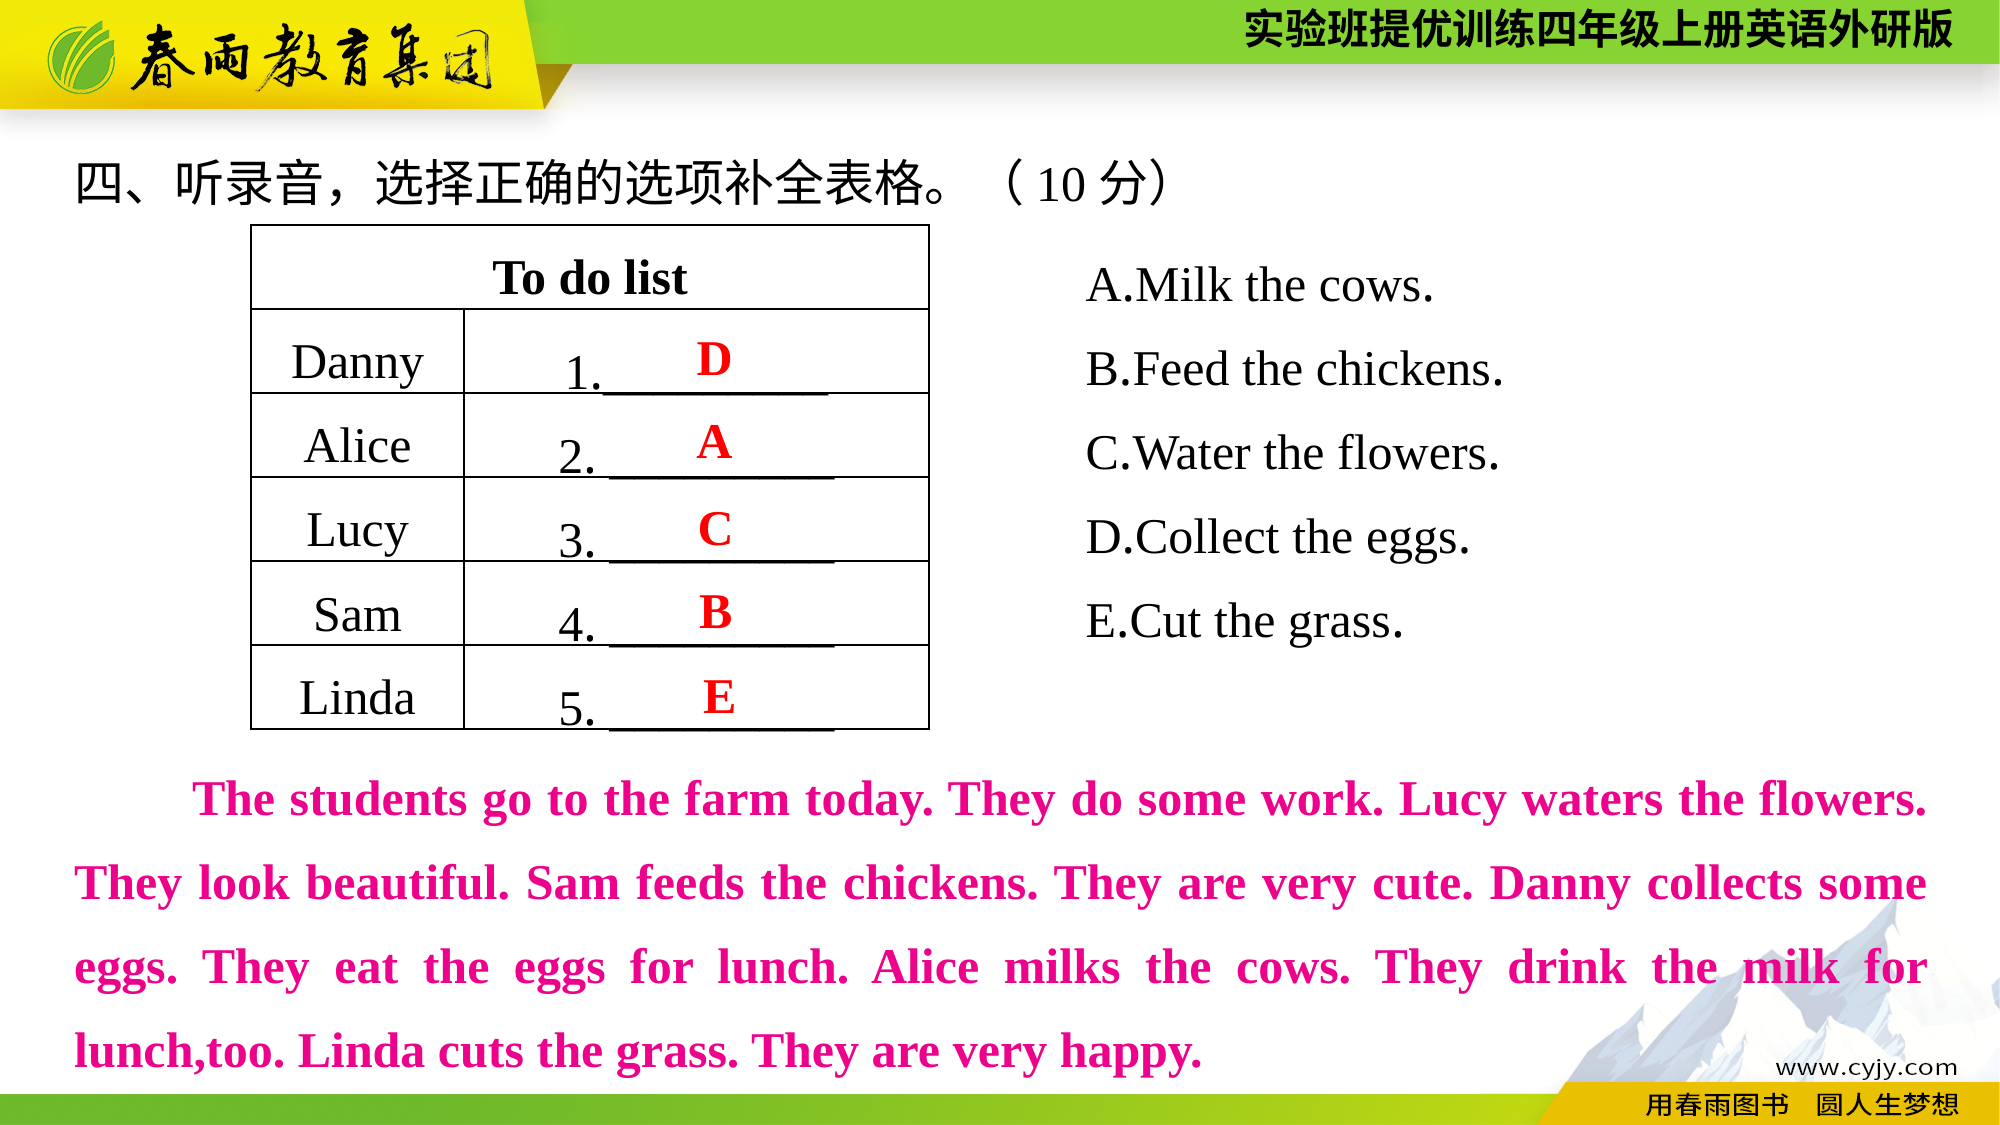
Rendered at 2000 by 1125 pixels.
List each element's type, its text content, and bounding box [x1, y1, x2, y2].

text_box D [681, 317, 748, 393]
text_box A.Milk the cows. B.Feed the chickens. C.Water the flowers. D.Collect the eggs. E.Cut the grass. [1070, 219, 1634, 655]
table_cell Alice [252, 394, 463, 476]
table_cell Linda [252, 646, 463, 728]
list 四、听录音，选择正确的选项补全表格。（10分） [59, 113, 1944, 209]
table_cell 3. _________ [465, 478, 928, 560]
text_box B [684, 571, 748, 646]
table_cell Sam [252, 562, 463, 644]
text_box E [688, 656, 752, 732]
text_box The students go to the farm today. They do some work. Lucy waters the flowers. They look beautiful. Sam feeds the chickens. They are very cute. Danny collects some eggs. They eat the eggs for lunch. Alice milks the cows. They drink the milk for lunch,too. Linda cuts the grass. They are very happy. [59, 734, 1944, 1085]
table_cell 5. _________ [465, 646, 928, 728]
table_cell Danny [252, 310, 463, 392]
table_cell 4. _________ [465, 562, 928, 644]
table_cell 1._________ [465, 310, 928, 392]
picture [0, 0, 2000, 1125]
text_box C [682, 488, 749, 563]
text_box A [681, 401, 748, 476]
table_cell Lucy [252, 478, 463, 560]
table_cell 2. _________ [465, 394, 928, 476]
table_header To do list [252, 226, 928, 308]
